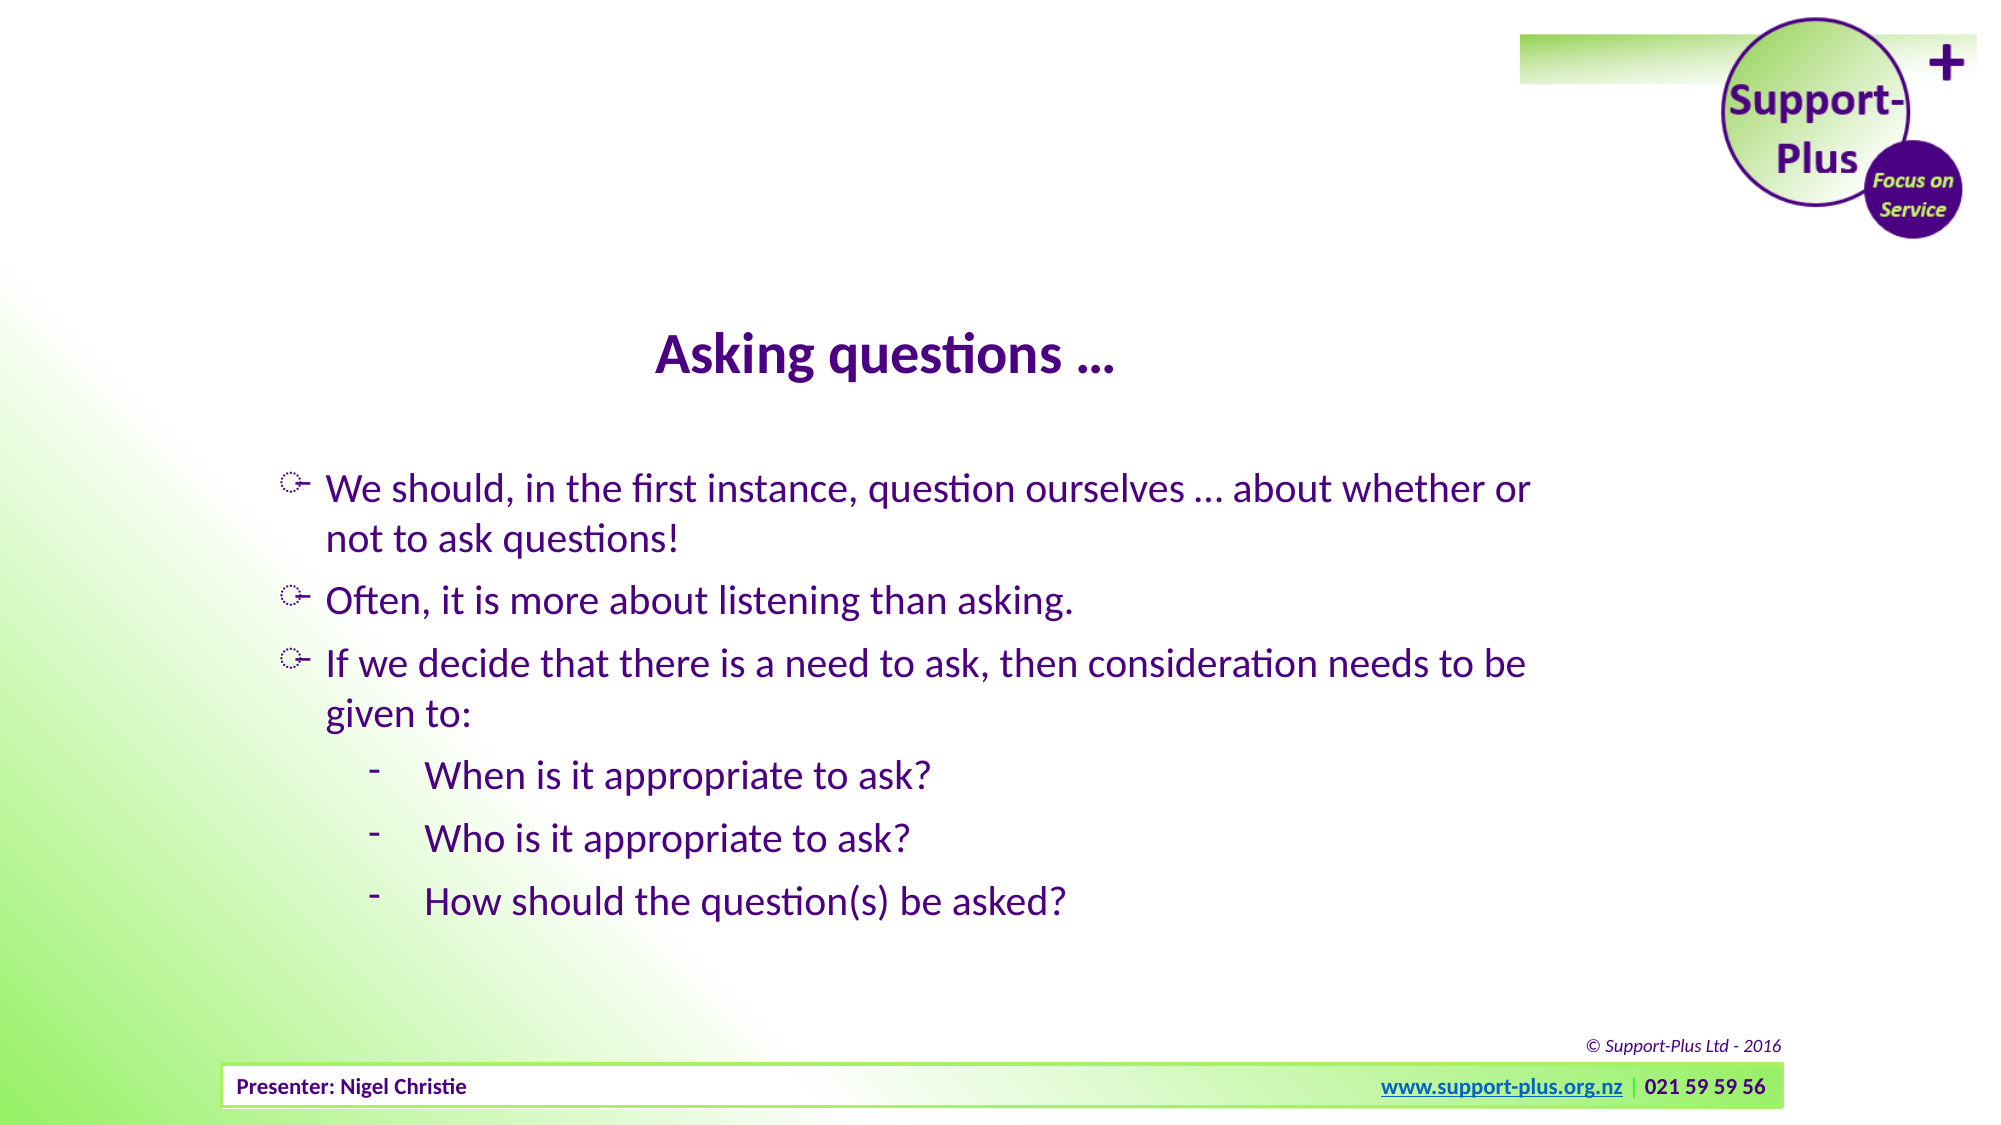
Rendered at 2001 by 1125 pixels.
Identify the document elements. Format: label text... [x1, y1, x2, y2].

text_box Presenter: Nigel Christie www.support-plus.org.nz | 021 59 59 56 [221, 1063, 1783, 1107]
text_box © Support-Plus Ltd - 2016 [1570, 1026, 1819, 1064]
text_box Asking questions … We should, in the first instance, question ourselves … about whether or not to ask questions! Often, it is more about listening than asking. If we decide that there is a need to ask, then consideration needs to be given to: When is it appropriate to ask? Who is it appropriate to ask? How should the question(s) be asked? [221, 308, 1551, 976]
picture [1514, 15, 1983, 246]
